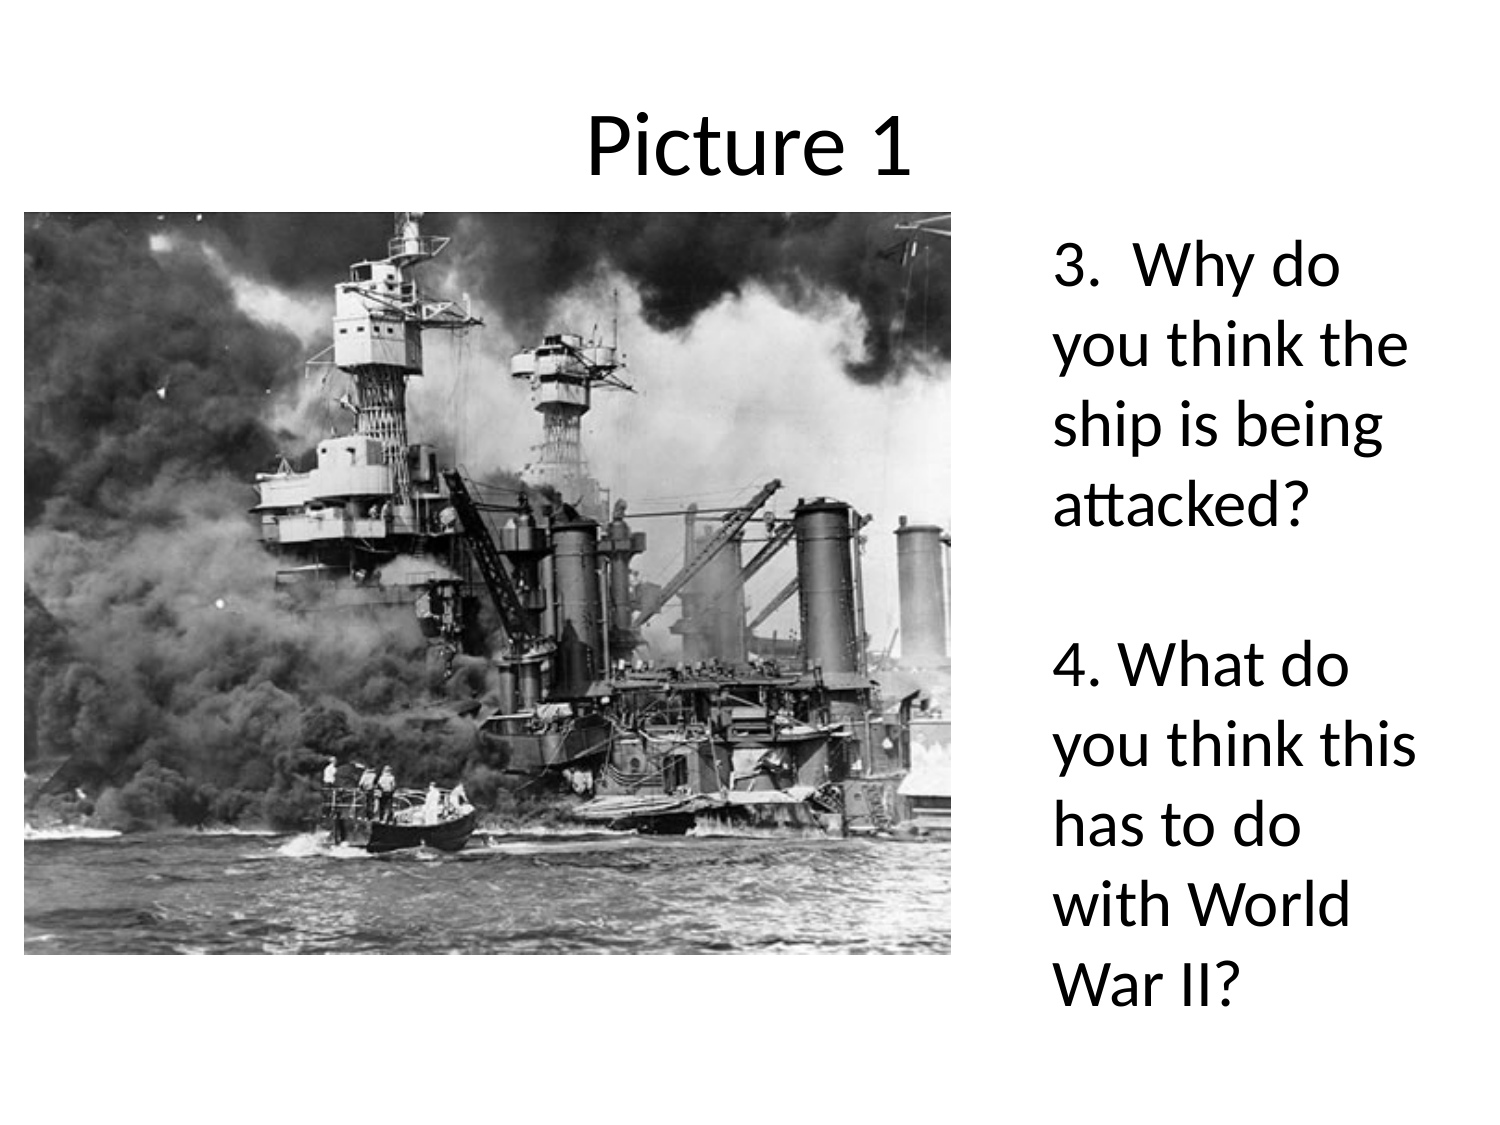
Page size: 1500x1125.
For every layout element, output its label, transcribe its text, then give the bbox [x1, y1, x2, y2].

text_box 3. Why do you think the ship is being attacked? 4. What do you think this has to do with World War II? [1037, 212, 1438, 1107]
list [24, 212, 951, 956]
title Picture 1 [75, 45, 1425, 233]
